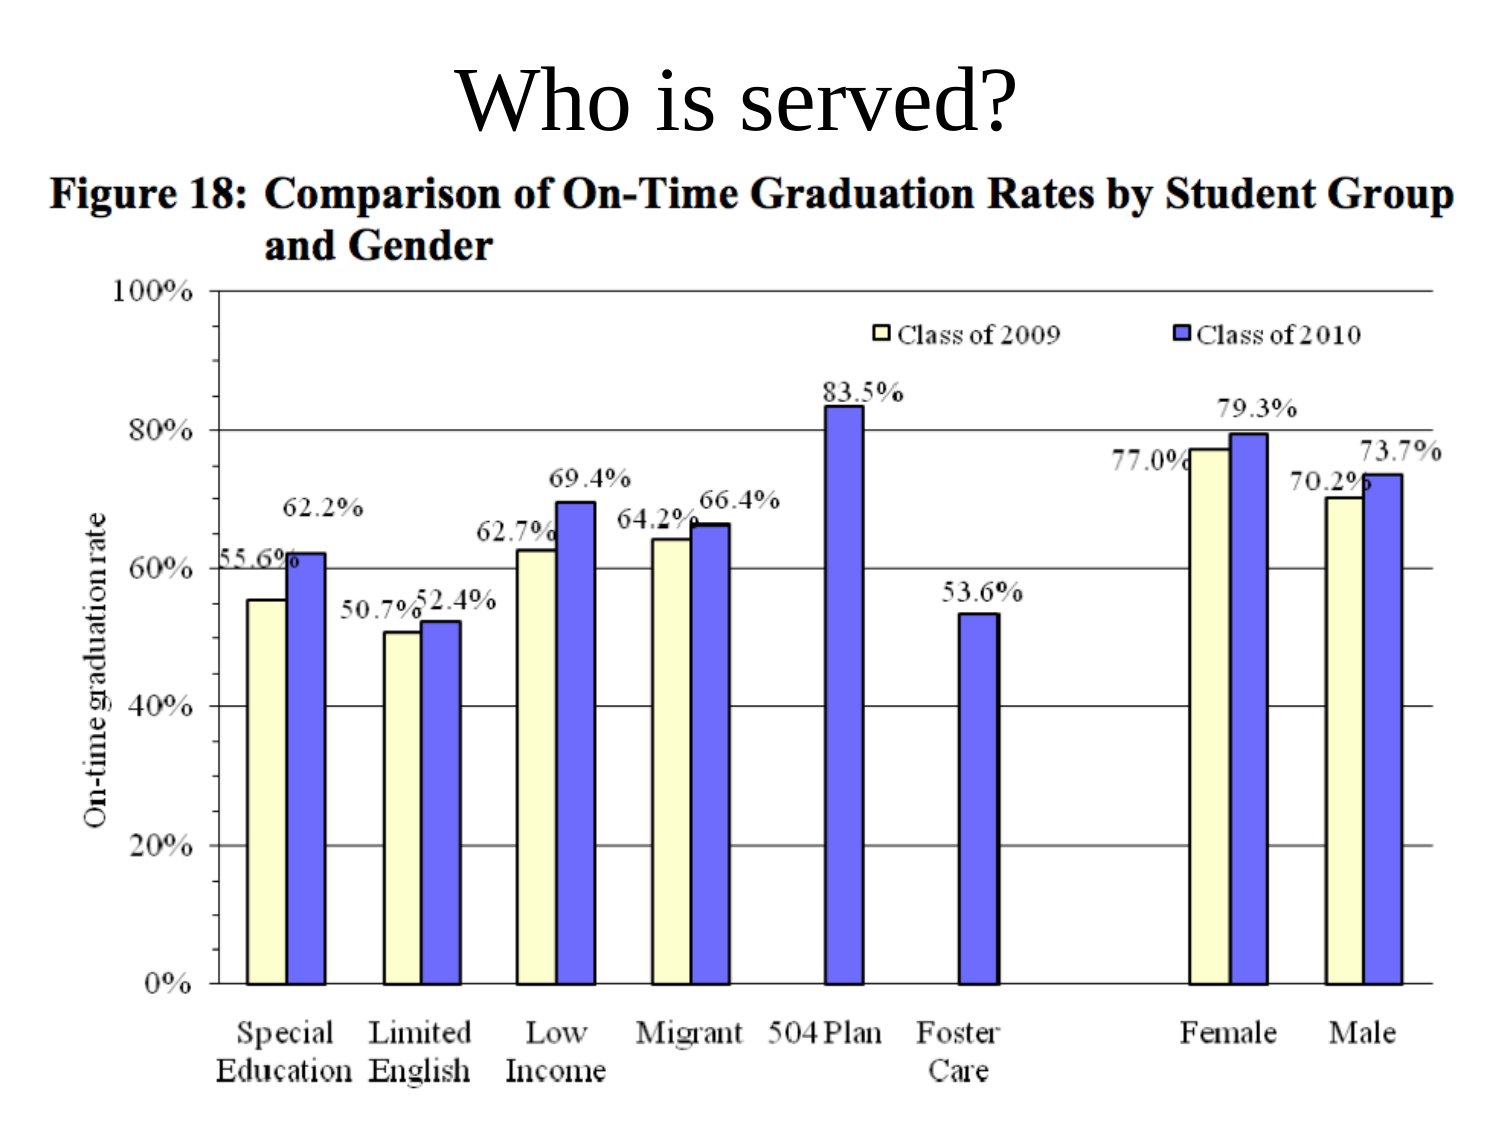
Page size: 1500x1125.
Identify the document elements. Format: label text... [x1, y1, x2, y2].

text_box Who is served? [99, 0, 1375, 156]
picture [37, 158, 1470, 1125]
